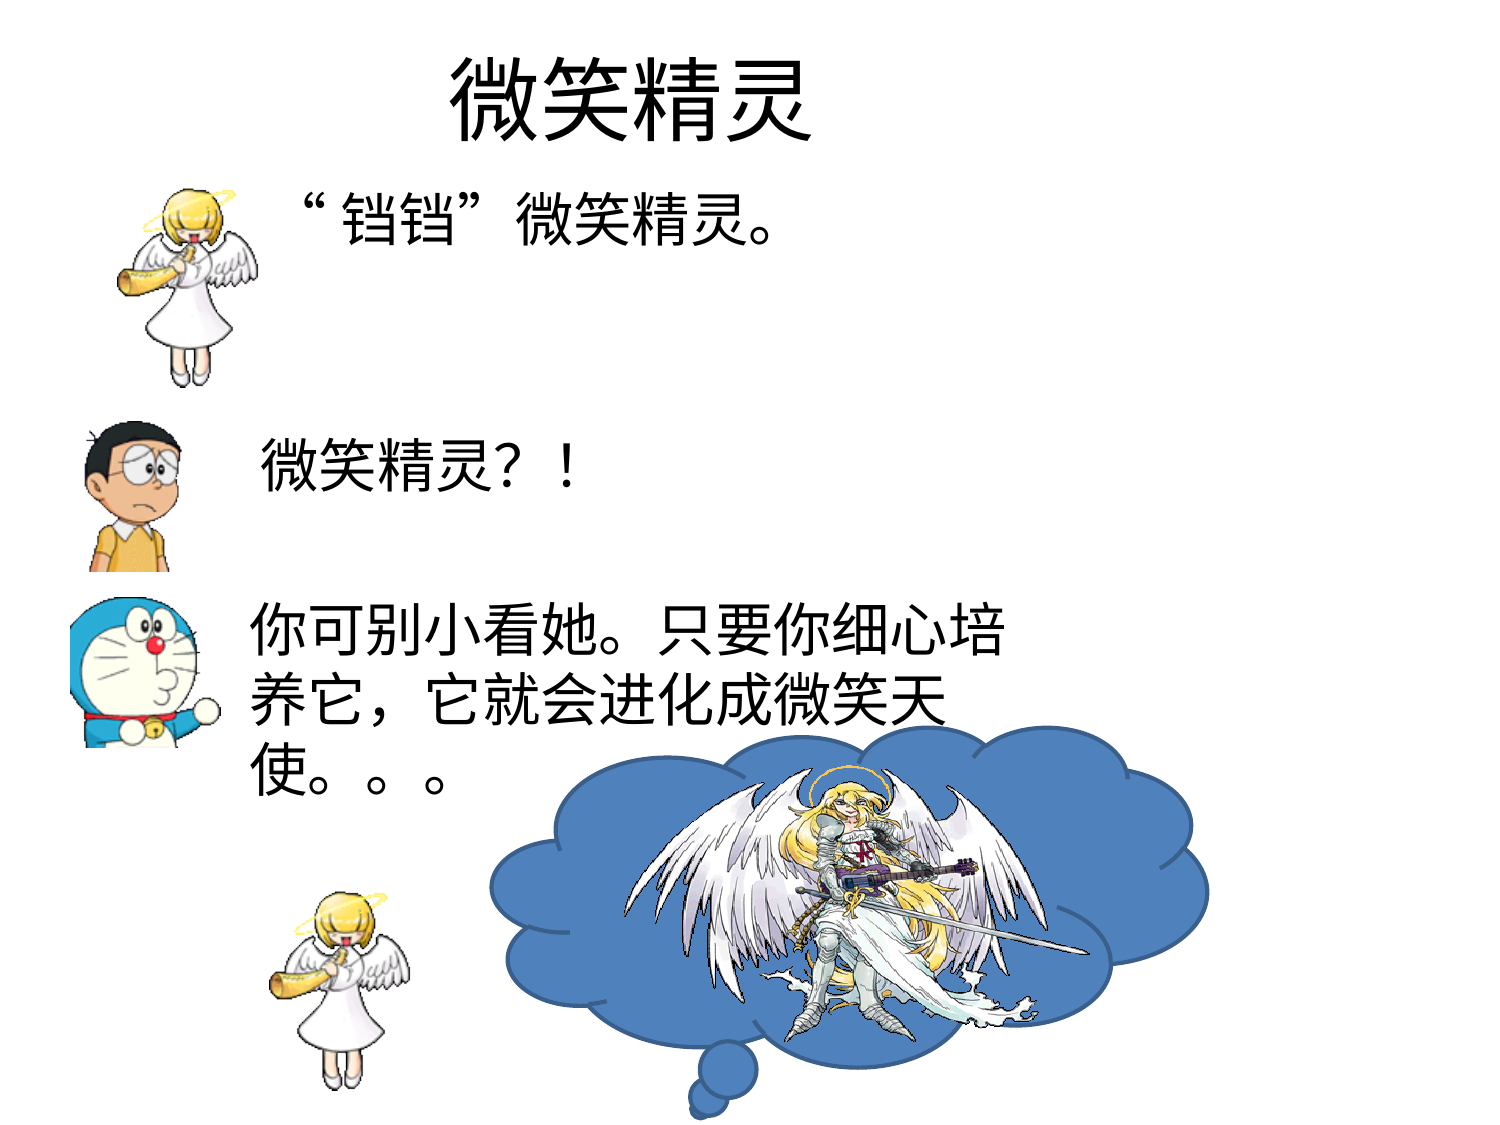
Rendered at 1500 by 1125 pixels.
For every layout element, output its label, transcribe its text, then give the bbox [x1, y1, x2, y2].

text_box [782, 1051, 934, 1070]
picture [269, 890, 412, 1091]
picture [58, 421, 209, 573]
text_box 你可别小看她。只要你细心培养它，它就会进化成微笑天使。。。 [234, 585, 1055, 811]
text_box 微笑精灵 [433, 35, 844, 160]
text_box [728, 725, 1210, 1000]
picture [70, 597, 221, 748]
text_box 微笑精灵？！ [246, 421, 797, 507]
text_box [489, 762, 618, 1030]
text_box [688, 1051, 759, 1121]
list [116, 187, 260, 388]
text_box [628, 755, 707, 760]
picture [620, 761, 1091, 1044]
text_box “铛铛”微笑精灵。 [58, 175, 1301, 261]
